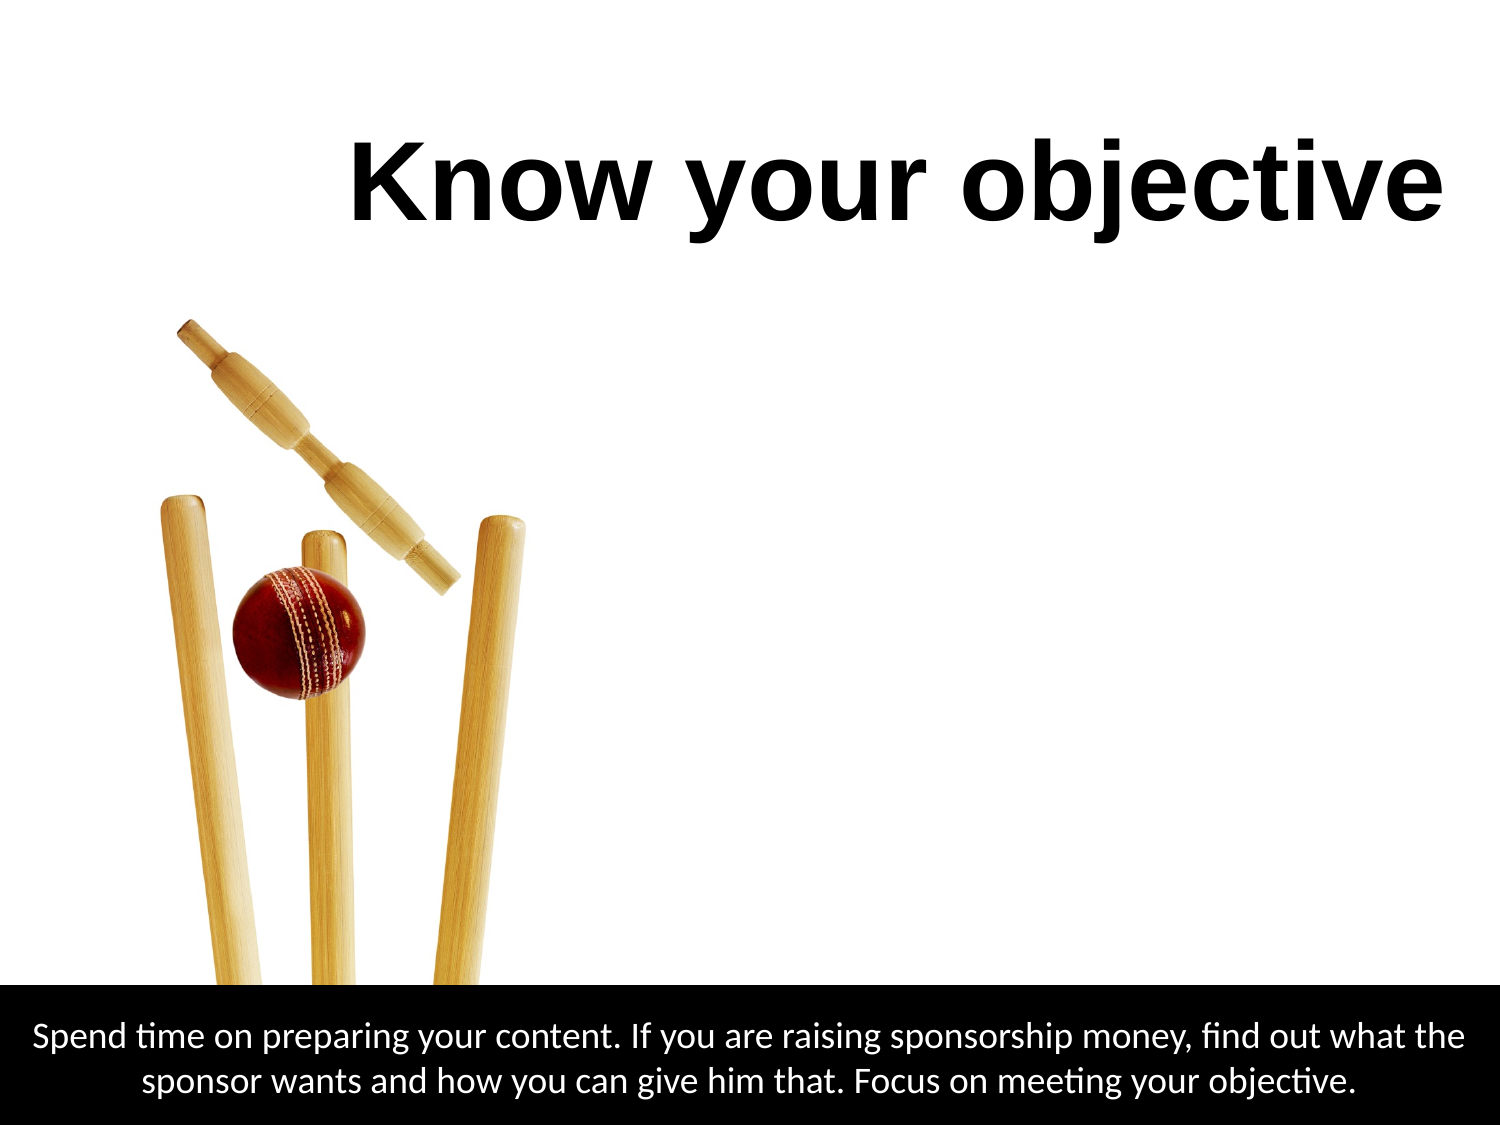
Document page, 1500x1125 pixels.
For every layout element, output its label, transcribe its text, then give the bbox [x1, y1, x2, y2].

text_box Spend time on preparing your content. If you are raising sponsorship money, find out what the sponsor wants and how you can give him that. Focus on meeting your objective. [693, 985, 1500, 1125]
title Know your objective [162, 12, 1463, 350]
picture [0, 237, 689, 1125]
